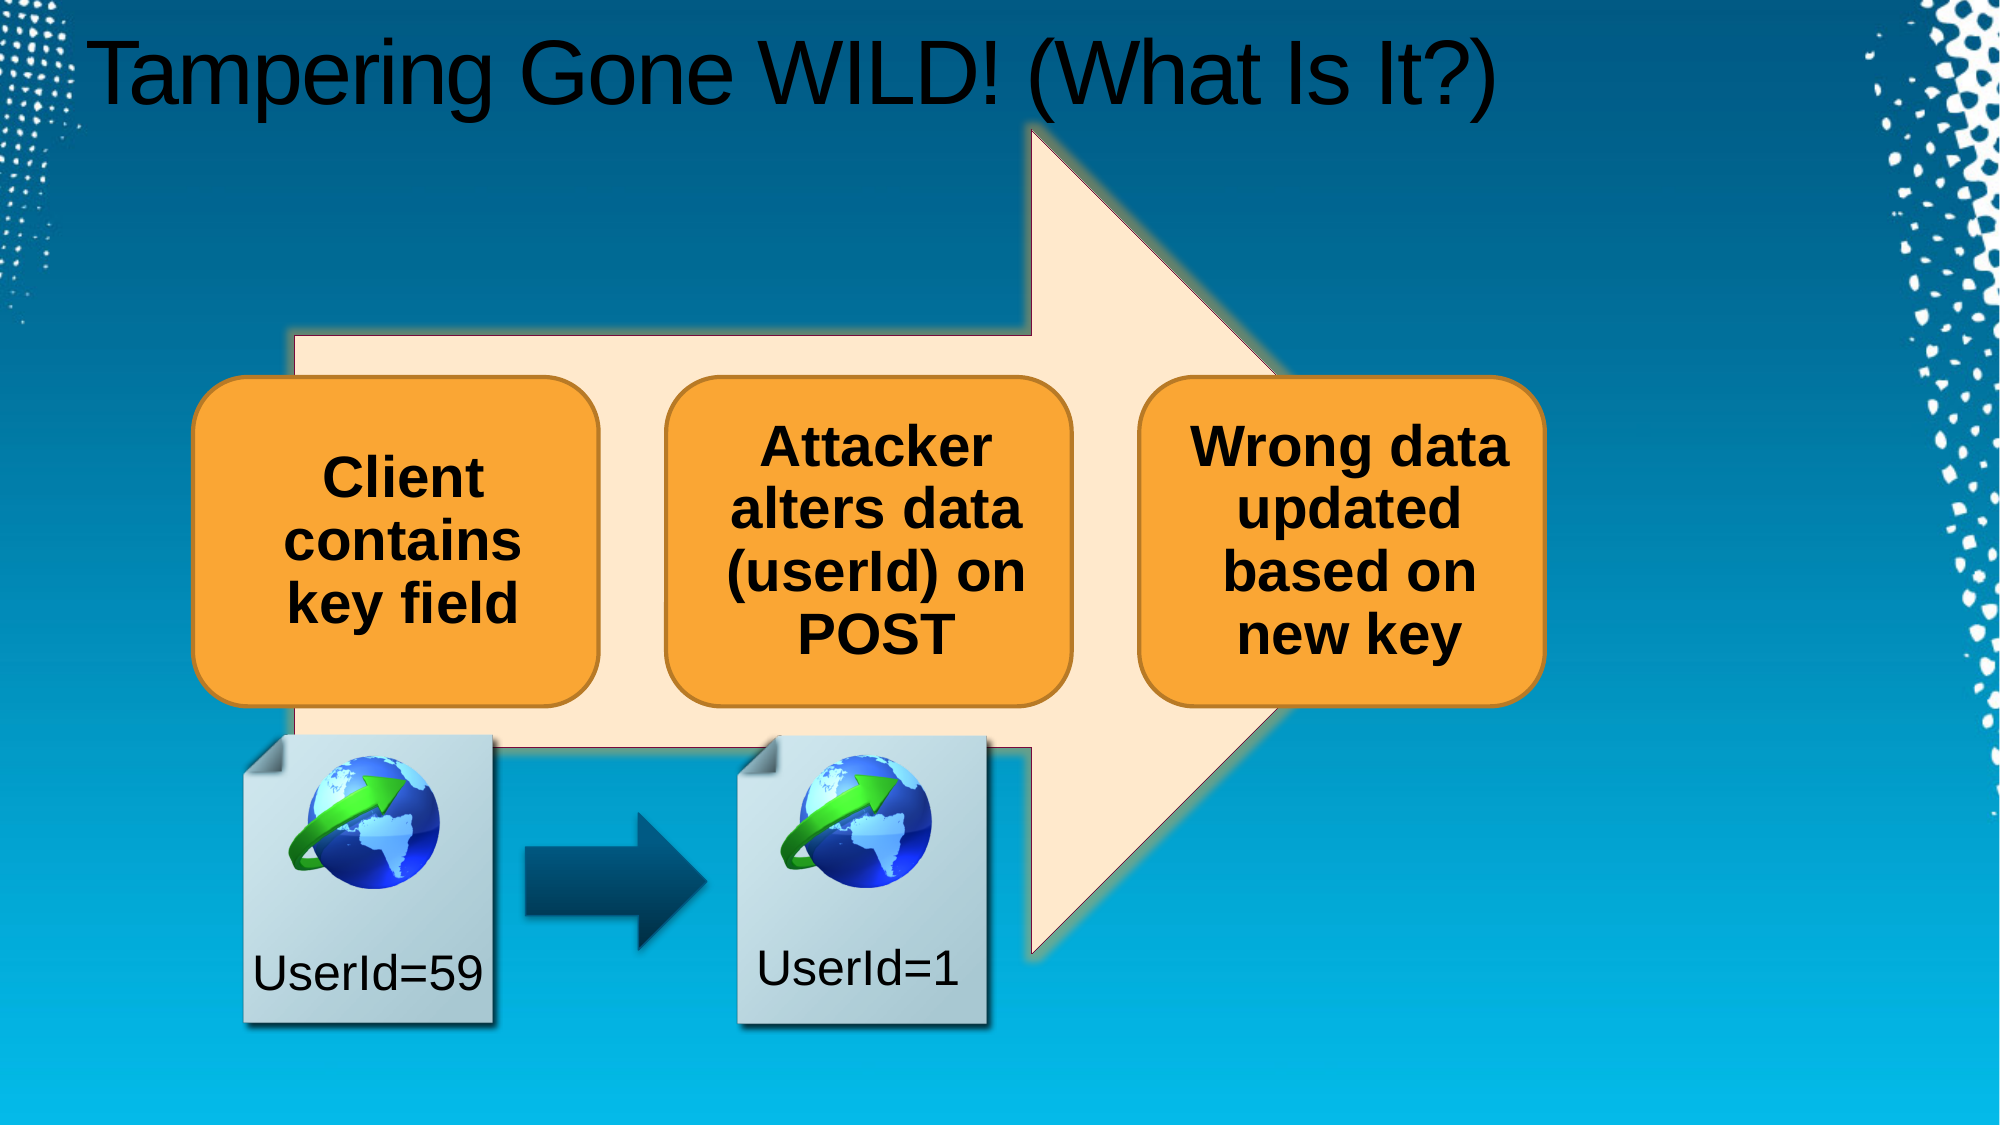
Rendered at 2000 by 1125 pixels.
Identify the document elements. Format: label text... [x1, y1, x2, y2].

picture [0, 24, 9, 33]
picture [3, 10, 11, 18]
picture [732, 733, 997, 1024]
picture [1921, 0, 1934, 8]
picture [1993, 321, 2000, 339]
picture [1955, 557, 1965, 573]
picture [1919, 367, 1930, 378]
picture [1938, 122, 1950, 133]
picture [33, 0, 42, 10]
picture [47, 0, 57, 10]
picture [1942, 269, 1953, 276]
picture [1930, 291, 1941, 297]
picture [1935, 379, 1948, 391]
picture [30, 14, 40, 23]
picture [1972, 312, 1985, 322]
picture [1963, 589, 1976, 607]
picture [1928, 399, 1939, 415]
picture [18, 0, 29, 6]
picture [31, 131, 37, 138]
picture [28, 42, 36, 53]
picture [24, 72, 32, 79]
picture [33, 116, 40, 124]
picture [1932, 235, 1943, 241]
picture [1925, 141, 1935, 155]
picture [1892, 212, 1902, 216]
picture [1915, 109, 1924, 119]
picture [1935, 0, 2000, 306]
picture [1945, 213, 1955, 220]
picture [1946, 525, 1956, 533]
picture [1957, 187, 1971, 200]
picture [0, 40, 9, 45]
picture [45, 16, 55, 24]
picture [34, 101, 43, 111]
picture [1983, 404, 1992, 414]
picture [1974, 683, 1985, 694]
picture [1941, 324, 1952, 332]
picture [1973, 368, 1982, 380]
picture [1914, 308, 1929, 326]
picture [1981, 604, 2000, 620]
picture [1992, 438, 2000, 448]
picture [1920, 257, 1932, 264]
picture [58, 32, 66, 41]
picture [26, 57, 34, 68]
picture [41, 59, 48, 67]
picture [1900, 240, 1912, 254]
picture [1950, 359, 1960, 366]
picture [1898, 188, 1912, 198]
picture [54, 76, 60, 83]
picture [1988, 691, 2000, 709]
picture [1990, 492, 2000, 505]
picture [1994, 382, 2000, 391]
picture [1984, 349, 1992, 357]
picture [38, 74, 47, 80]
picture [10, 69, 17, 78]
picture [1963, 535, 1977, 550]
picture [9, 84, 15, 91]
picture [43, 42, 49, 53]
picture [17, 129, 23, 136]
picture [1935, 177, 1945, 189]
picture [1889, 152, 1901, 166]
title Tampering Gone WILD! (What Is It?) [85, 25, 1914, 126]
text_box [192, 129, 1545, 954]
picture [1978, 517, 1987, 527]
picture [13, 41, 25, 49]
picture [1991, 637, 2000, 652]
picture [1968, 481, 1978, 492]
picture [1952, 502, 1967, 516]
picture [1980, 460, 1987, 469]
picture [1963, 278, 1976, 291]
picture [1942, 465, 1958, 483]
picture [1914, 164, 1923, 177]
picture [56, 47, 64, 55]
picture [1969, 625, 1985, 642]
picture [1991, 747, 2000, 765]
picture [1953, 301, 1962, 312]
picture [6, 97, 12, 105]
picture [1946, 155, 1961, 167]
picture [244, 732, 503, 1023]
picture [1960, 392, 1970, 403]
picture [1970, 426, 1980, 436]
picture [1911, 223, 1918, 230]
picture [11, 55, 21, 64]
picture [1979, 657, 1995, 676]
picture [29, 27, 38, 38]
picture [55, 62, 62, 69]
picture [1955, 246, 1965, 256]
picture [16, 22, 23, 34]
picture [0, 155, 5, 163]
picture [16, 143, 21, 151]
picture [1995, 582, 2000, 595]
picture [1972, 570, 1986, 583]
picture [1988, 547, 2000, 561]
picture [18, 13, 26, 19]
picture [1935, 431, 1946, 449]
picture [1948, 413, 1958, 424]
picture [1926, 344, 1939, 358]
picture [1982, 714, 1993, 729]
picture [1963, 335, 1972, 344]
picture [1922, 200, 1934, 207]
picture [42, 31, 53, 39]
picture [33, 88, 42, 97]
picture [1929, 27, 1945, 45]
picture [1925, 87, 1941, 99]
picture [1958, 445, 1968, 460]
picture [1909, 274, 1920, 291]
